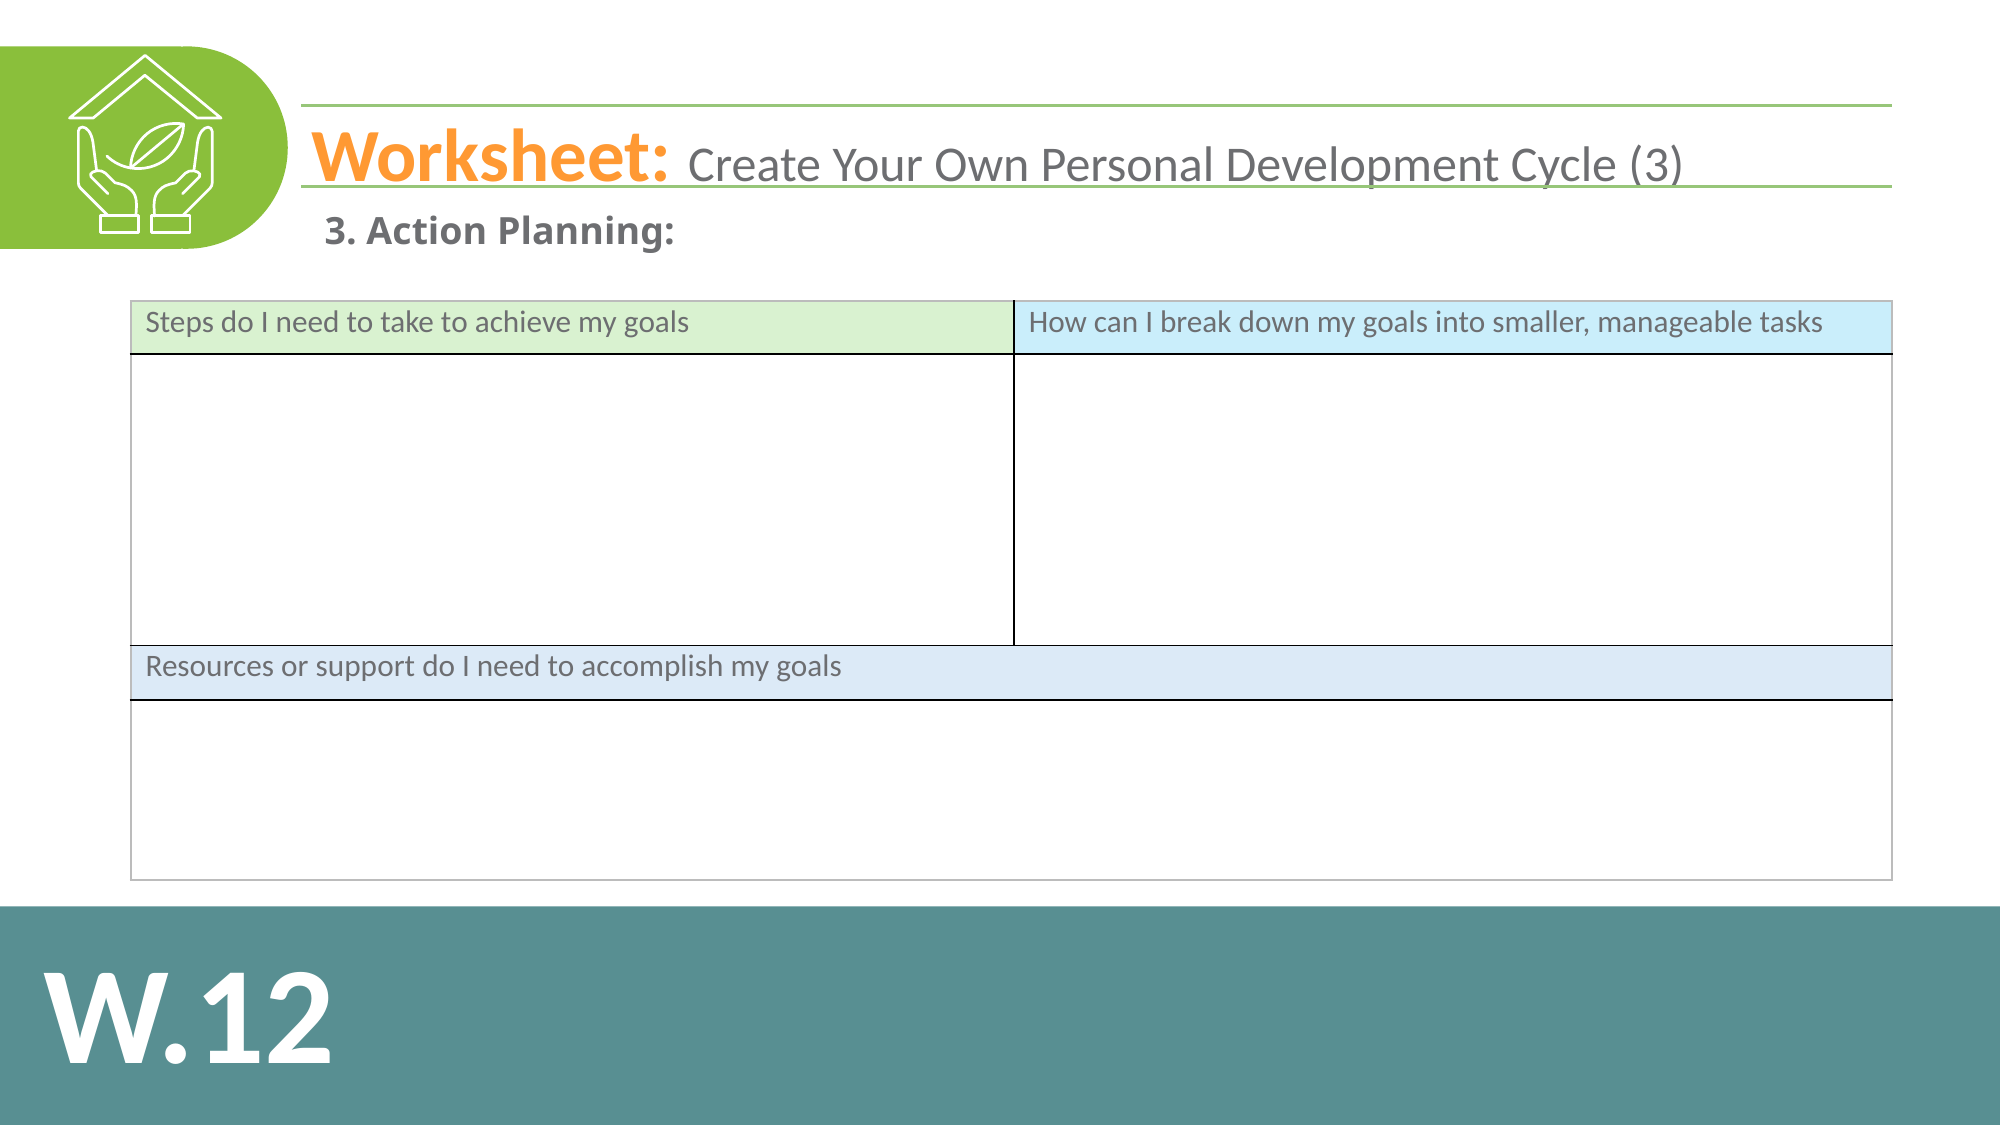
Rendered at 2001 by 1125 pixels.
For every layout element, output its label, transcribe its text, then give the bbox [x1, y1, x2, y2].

text_box W.12 [23, 957, 418, 1125]
table_cell [132, 701, 1891, 879]
table_header Steps do I need to take to achieve my goals [132, 302, 1013, 353]
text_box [68, 54, 222, 233]
table_header How can I break down my goals into smaller, manageable tasks [1015, 302, 1891, 353]
text_box [0, 46, 288, 249]
text_box [0, 906, 2000, 1125]
list Worksheet: Create Your Own Personal Development Cycle (3) [291, 73, 1904, 206]
table_cell [132, 355, 1013, 645]
table_cell [1015, 355, 1891, 645]
table_cell Resources or support do I need to accomplish my goals [132, 646, 1891, 699]
text_box 3. Action Planning: [309, 199, 743, 294]
